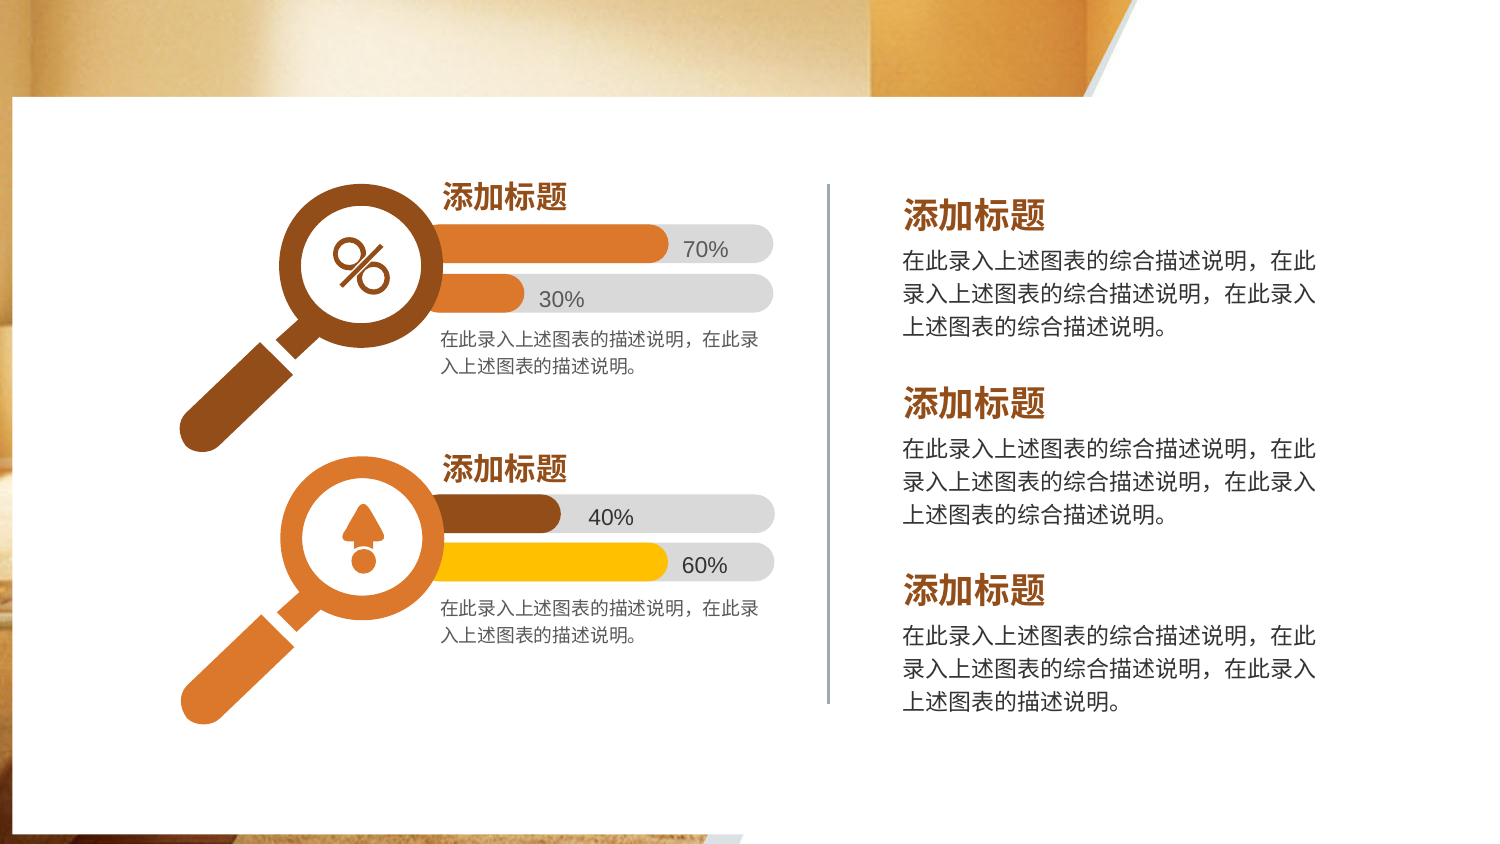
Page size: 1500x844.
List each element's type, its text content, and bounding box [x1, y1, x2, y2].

text_box 添加标题 [448, 443, 579, 488]
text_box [449, 537, 775, 587]
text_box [178, 456, 445, 727]
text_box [448, 271, 774, 321]
text_box 在此录入上述图表的综合描述说明，在此录入上述图表的综合描述说明，在此录入上述图表的综合描述说明。 [891, 235, 1338, 346]
text_box 添加标题 [431, 171, 579, 219]
text_box 在此录入上述图表的综合描述说明，在此录入上述图表的综合描述说明，在此录入上述图表的综合描述说明。 [891, 423, 1338, 534]
text_box 添加标题 [892, 187, 1057, 235]
text_box 在此录入上述图表的综合描述说明，在此录入上述图表的综合描述说明，在此录入上述图表的描述说明。 [891, 610, 1338, 721]
text_box 添加标题 [892, 562, 1057, 610]
text_box 在此录入上述图表的描述说明，在此录入上述图表的描述说明。 [448, 327, 775, 383]
text_box 添加标题 [892, 375, 1057, 423]
picture [0, 0, 1500, 844]
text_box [449, 489, 775, 537]
text_box 在此录入上述图表的描述说明，在此录入上述图表的描述说明。 [449, 594, 775, 652]
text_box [448, 221, 774, 270]
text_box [177, 183, 444, 455]
